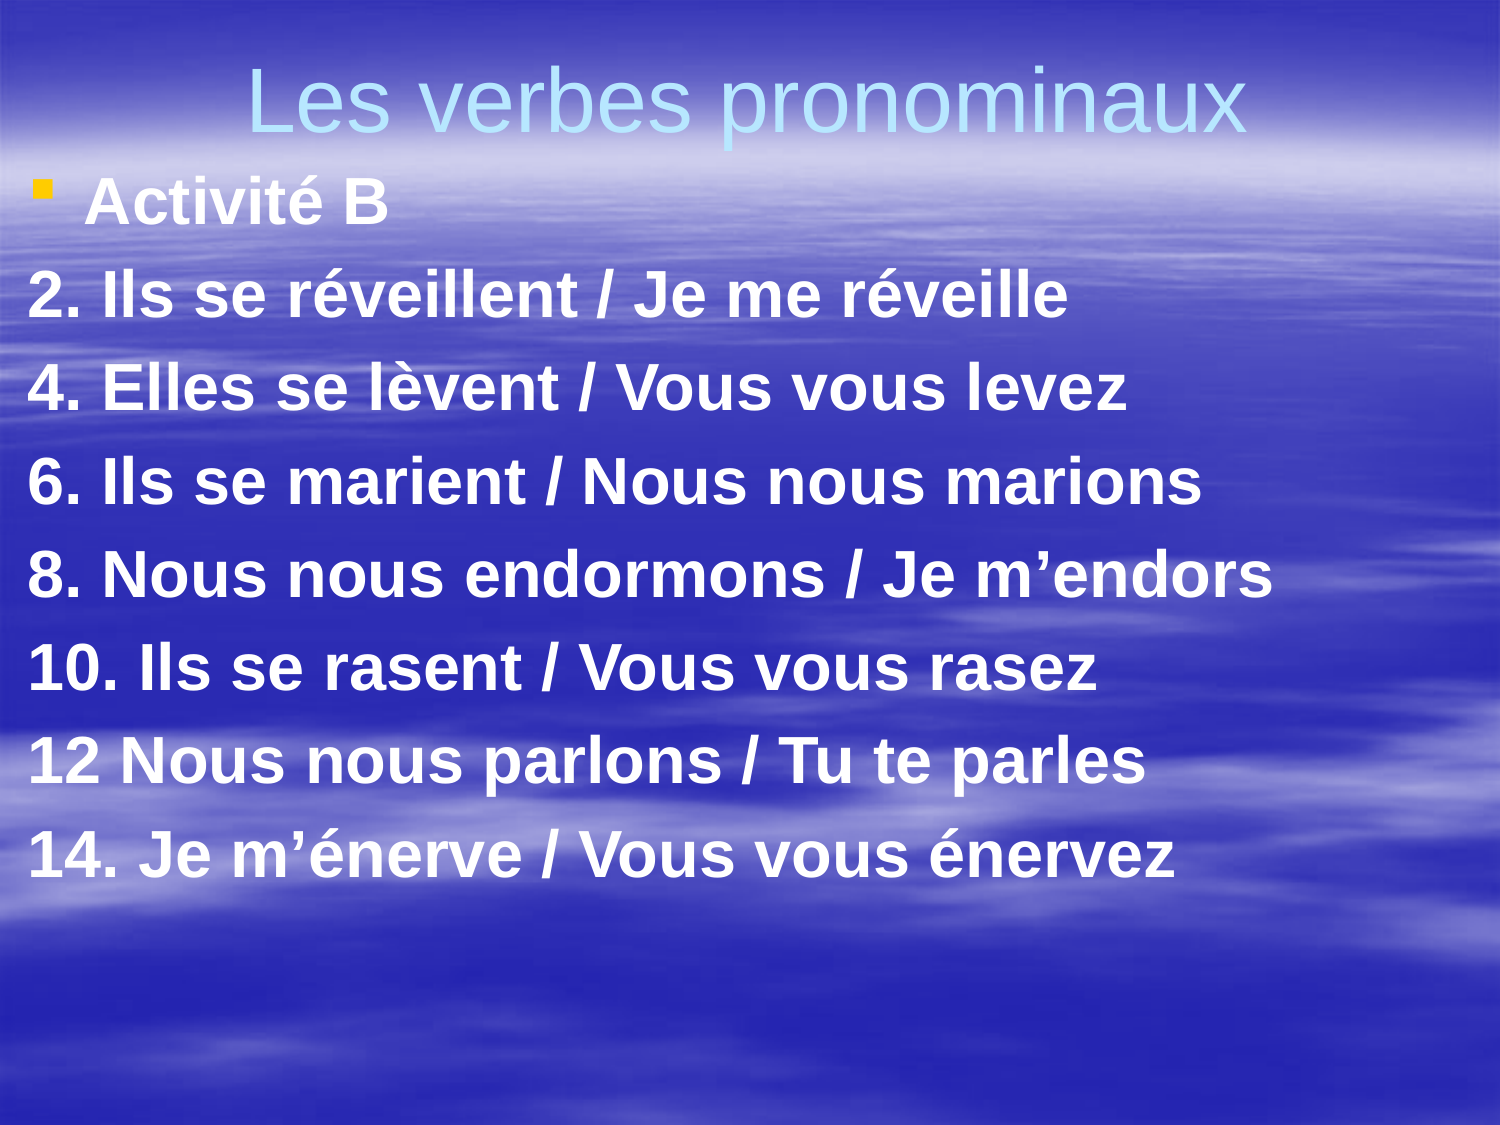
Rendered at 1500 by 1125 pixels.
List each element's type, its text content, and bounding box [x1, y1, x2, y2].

list Activité B 2. Ils se réveillent / Je me réveille 4. Elles se lèvent / Vous vous levez 6. Ils se marient / Nous nous marions 8. Nous nous endormons / Je m’endors 10. Ils se rasent / Vous vous rasez 12 Nous nous parlons / Tu te parles 14. Je m’énerve / Vous vous énervez [12, 149, 1488, 975]
title Les verbes pronominaux [49, 0, 1446, 149]
